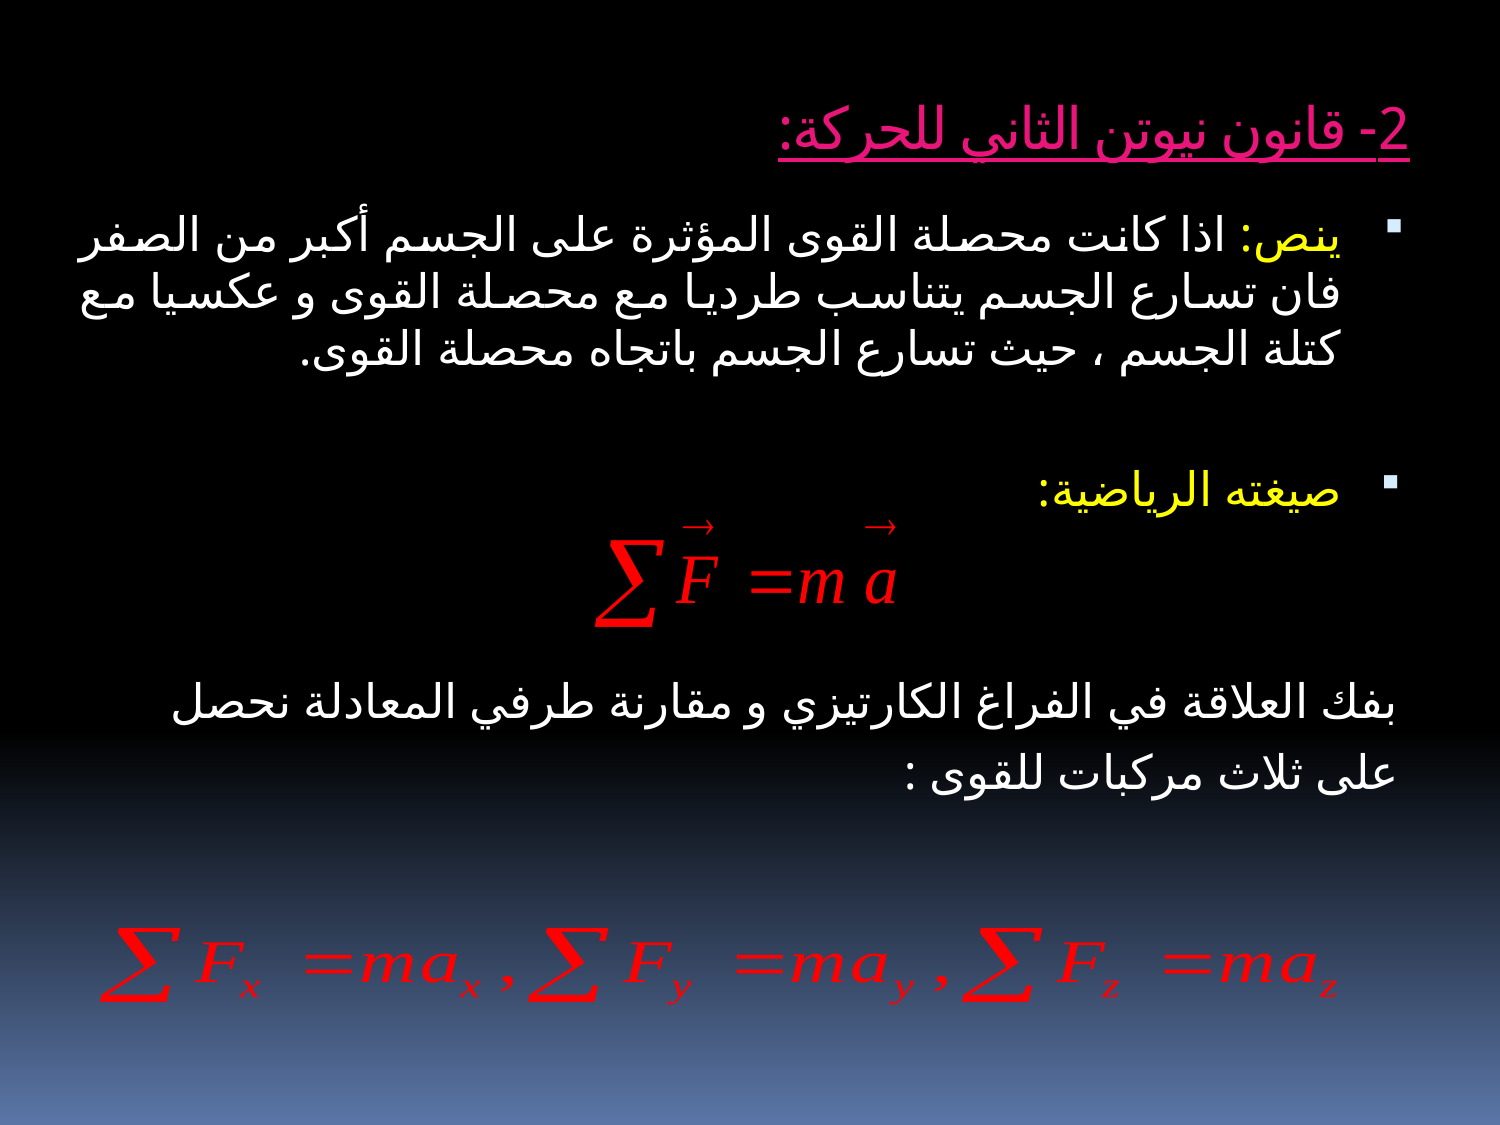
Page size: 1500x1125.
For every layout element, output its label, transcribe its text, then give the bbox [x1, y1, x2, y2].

list ينص: اذا كانت محصلة القوى المؤثرة على الجسم أكبر من الصفر فان تسارع الجسم يتناسب طرديا مع محصلة القوى و عكسيا مع كتلة الجسم ، حيث تسارع الجسم باتجاه محصلة القوى. صيغته الرياضية: بفك العلاقة في الفراغ الكارتيزي و مقارنة طرفي المعادلة نحصل على ثلاث مركبات للقوى : [64, 196, 1427, 1033]
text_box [87, 916, 1365, 1018]
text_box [674, 328, 826, 363]
title 2- قانون نيوتن الثاني للحركة: [75, 83, 1425, 196]
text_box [584, 491, 916, 646]
